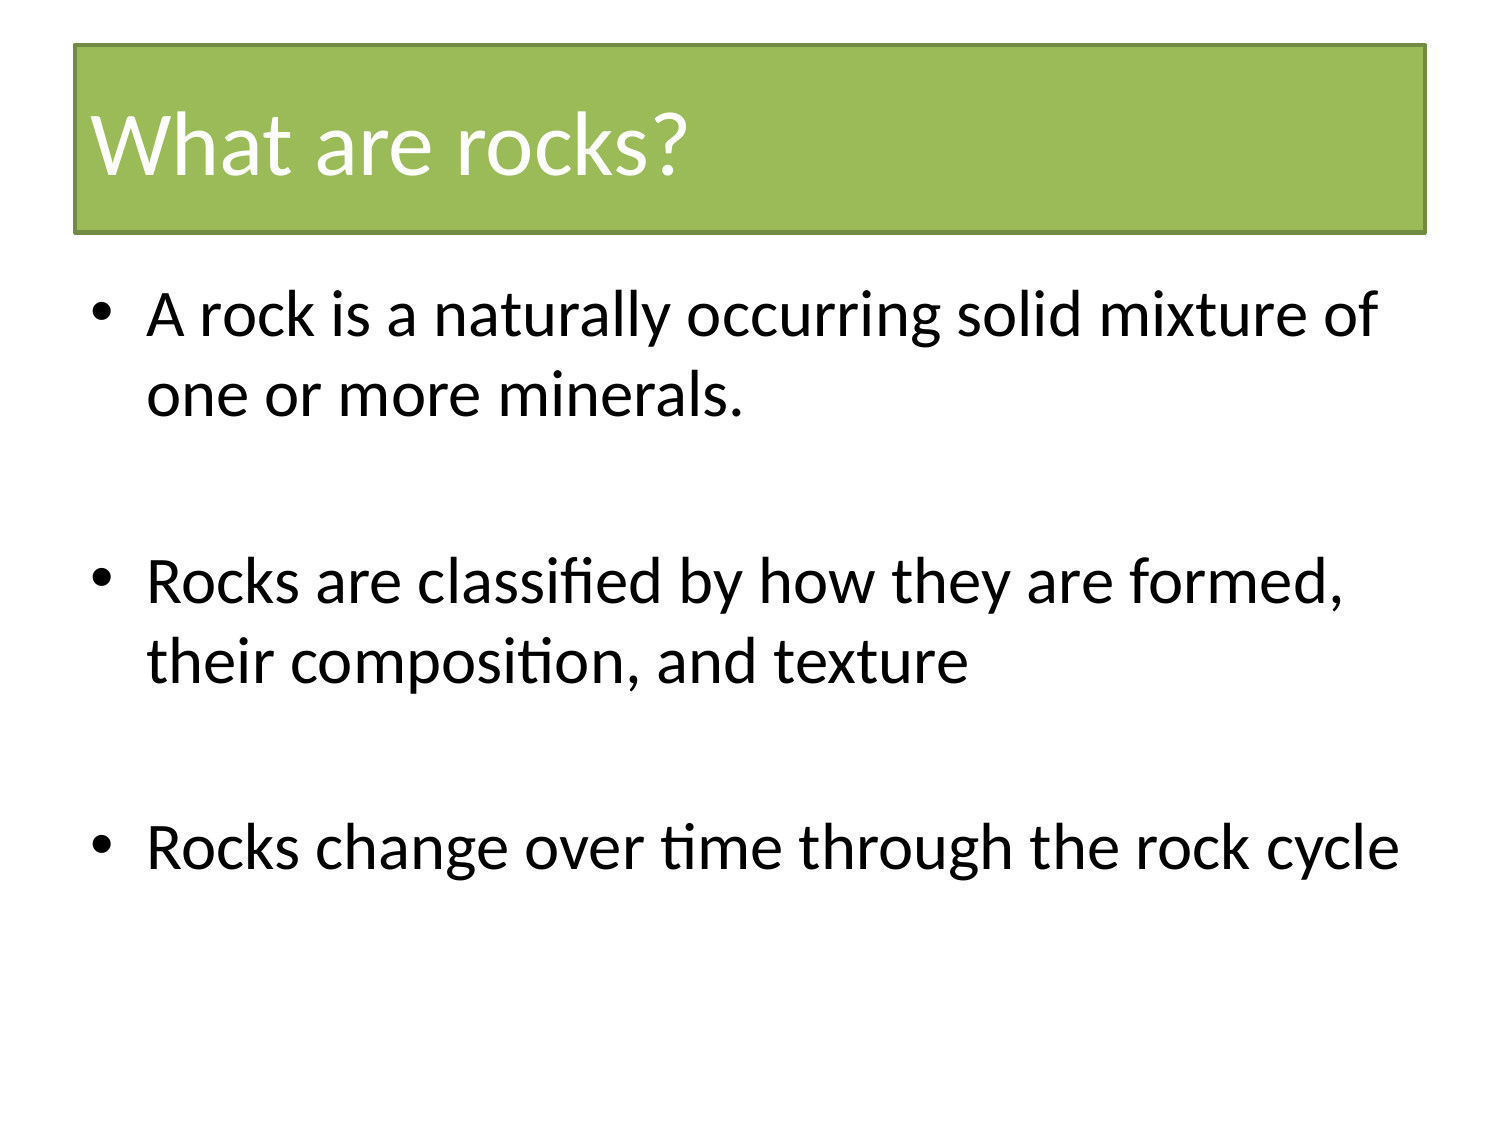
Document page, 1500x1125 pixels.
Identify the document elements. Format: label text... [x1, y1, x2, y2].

title What are rocks? [73, 43, 1427, 235]
list A rock is a naturally occurring solid mixture of one or more minerals. Rocks are classified by how they are formed, their composition, and texture Rocks change over time through the rock cycle [75, 262, 1425, 1005]
